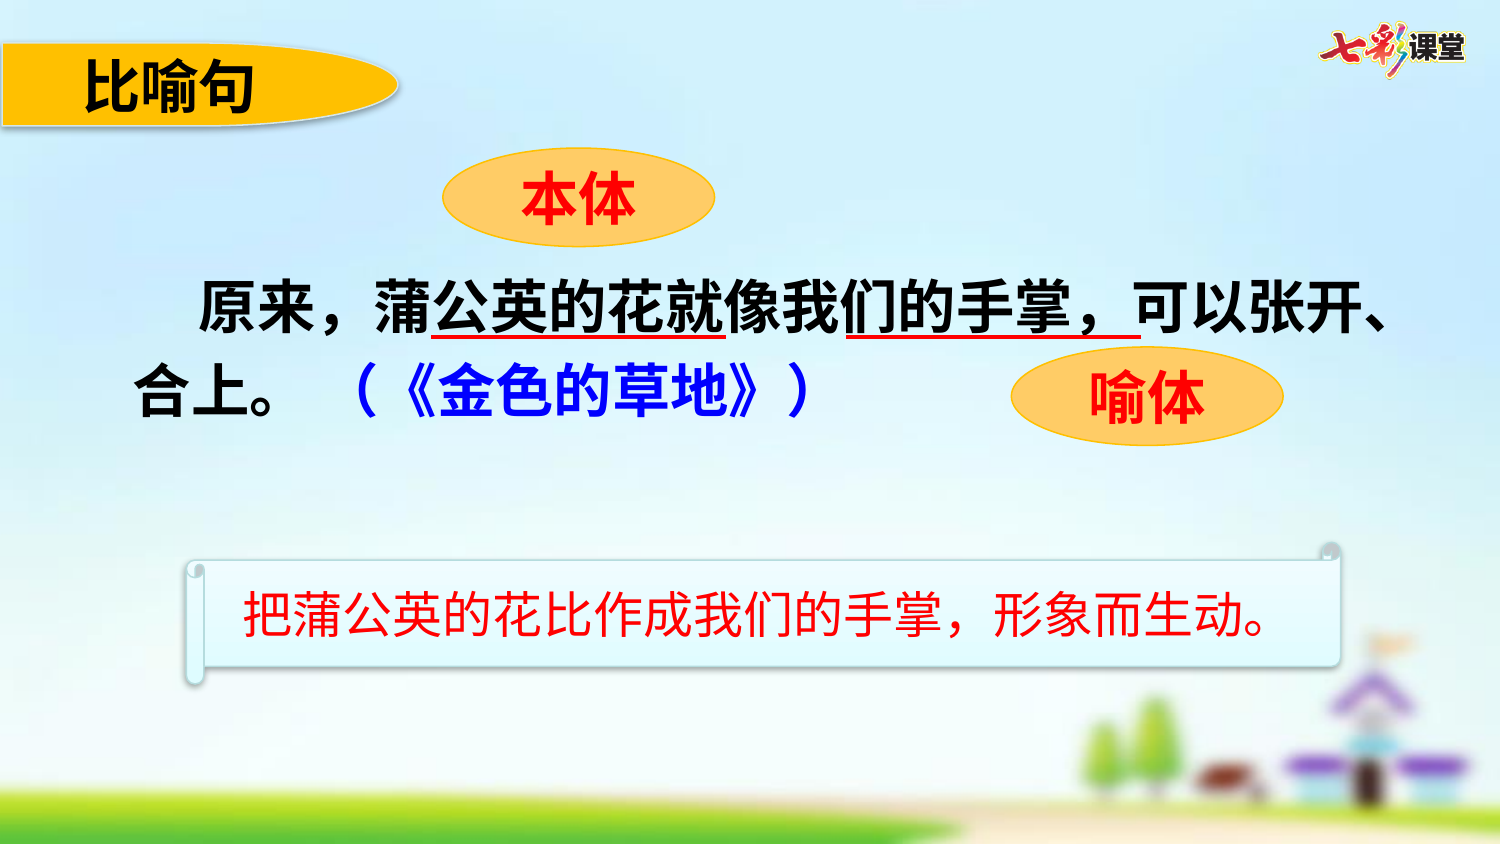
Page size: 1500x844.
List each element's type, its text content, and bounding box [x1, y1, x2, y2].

picture [0, 0, 1500, 844]
text_box 原来，蒲公英的花就像我们的手掌，可以张开、合上。 （《金色的草地》） [118, 248, 1412, 432]
text_box 喻体 [1009, 344, 1286, 448]
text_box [0, 42, 399, 127]
text_box 本体 [440, 145, 717, 249]
text_box 把蒲公英的花比作成我们的手掌，形象而生动。 [185, 541, 1342, 685]
